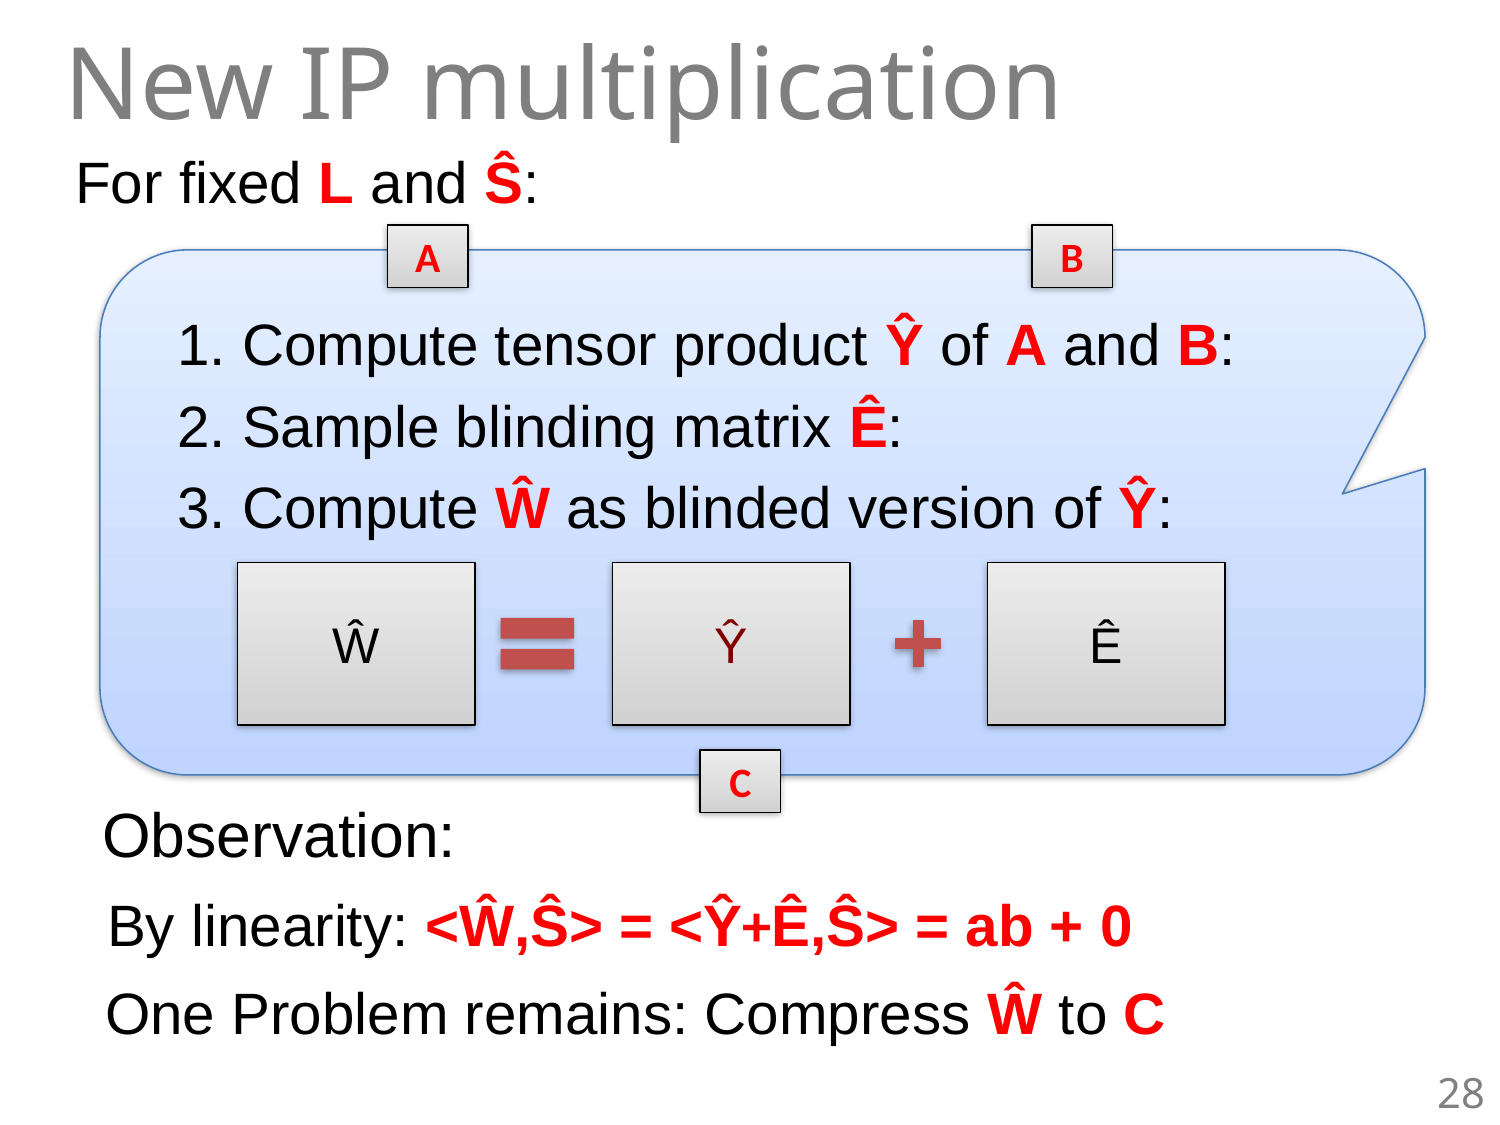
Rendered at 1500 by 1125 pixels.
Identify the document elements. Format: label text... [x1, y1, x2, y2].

text_box Ŵ [237, 562, 476, 726]
text_box 2. Sample blinding matrix Ê: [162, 381, 1013, 462]
slide_number 28 [1408, 1065, 1500, 1125]
text_box B [1031, 224, 1113, 288]
text_box [500, 617, 575, 639]
text_box [895, 620, 941, 667]
text_box Ŷ [612, 562, 851, 726]
text_box A [387, 224, 469, 288]
text_box [99, 249, 1426, 776]
text_box 1. Compute tensor product Ŷ of A and B: [162, 299, 1375, 385]
text_box Observation: [87, 787, 1300, 878]
text_box Ê [987, 562, 1226, 726]
text_box One Problem remains: Compress Ŵ to C [90, 968, 1193, 1054]
text_box New IP multiplication [49, 12, 1338, 148]
text_box C [699, 749, 781, 787]
text_box [500, 648, 575, 670]
text_box 3. Compute Ŵ as blinded version of Ŷ: [162, 462, 1375, 548]
text_box For fixed L and Ŝ: [60, 137, 1500, 223]
text_box By linearity: <Ŵ,Ŝ> = <Ŷ+Ê,Ŝ> = ab + 0 [92, 881, 1354, 966]
